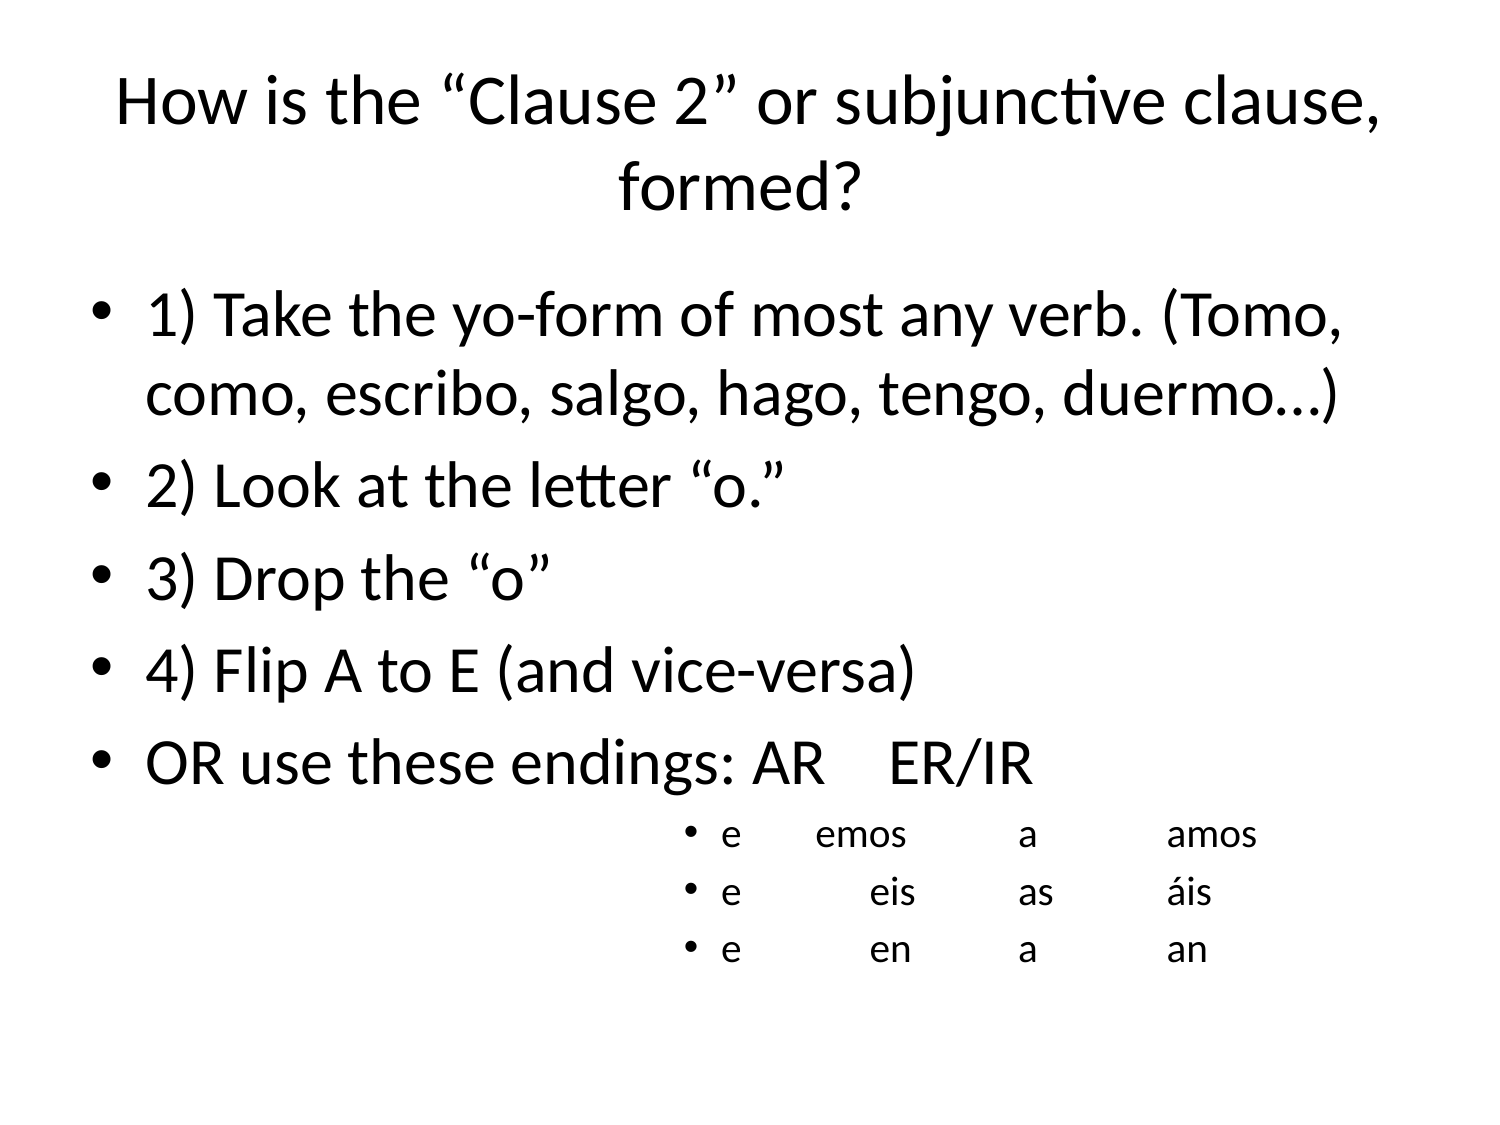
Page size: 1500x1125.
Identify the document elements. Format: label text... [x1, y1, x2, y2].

title How is the “Clause 2” or subjunctive clause, formed? [75, 45, 1425, 233]
list 1) Take the yo-form of most any verb. (Tomo, como, escribo, salgo, hago, tengo, duermo…) 2) Look at the letter “o.” 3) Drop the “o” 4) Flip A to E (and vice-versa) OR use these endings: AR ER/IR e emos a amos e eis as áis e en a an [75, 262, 1425, 1005]
